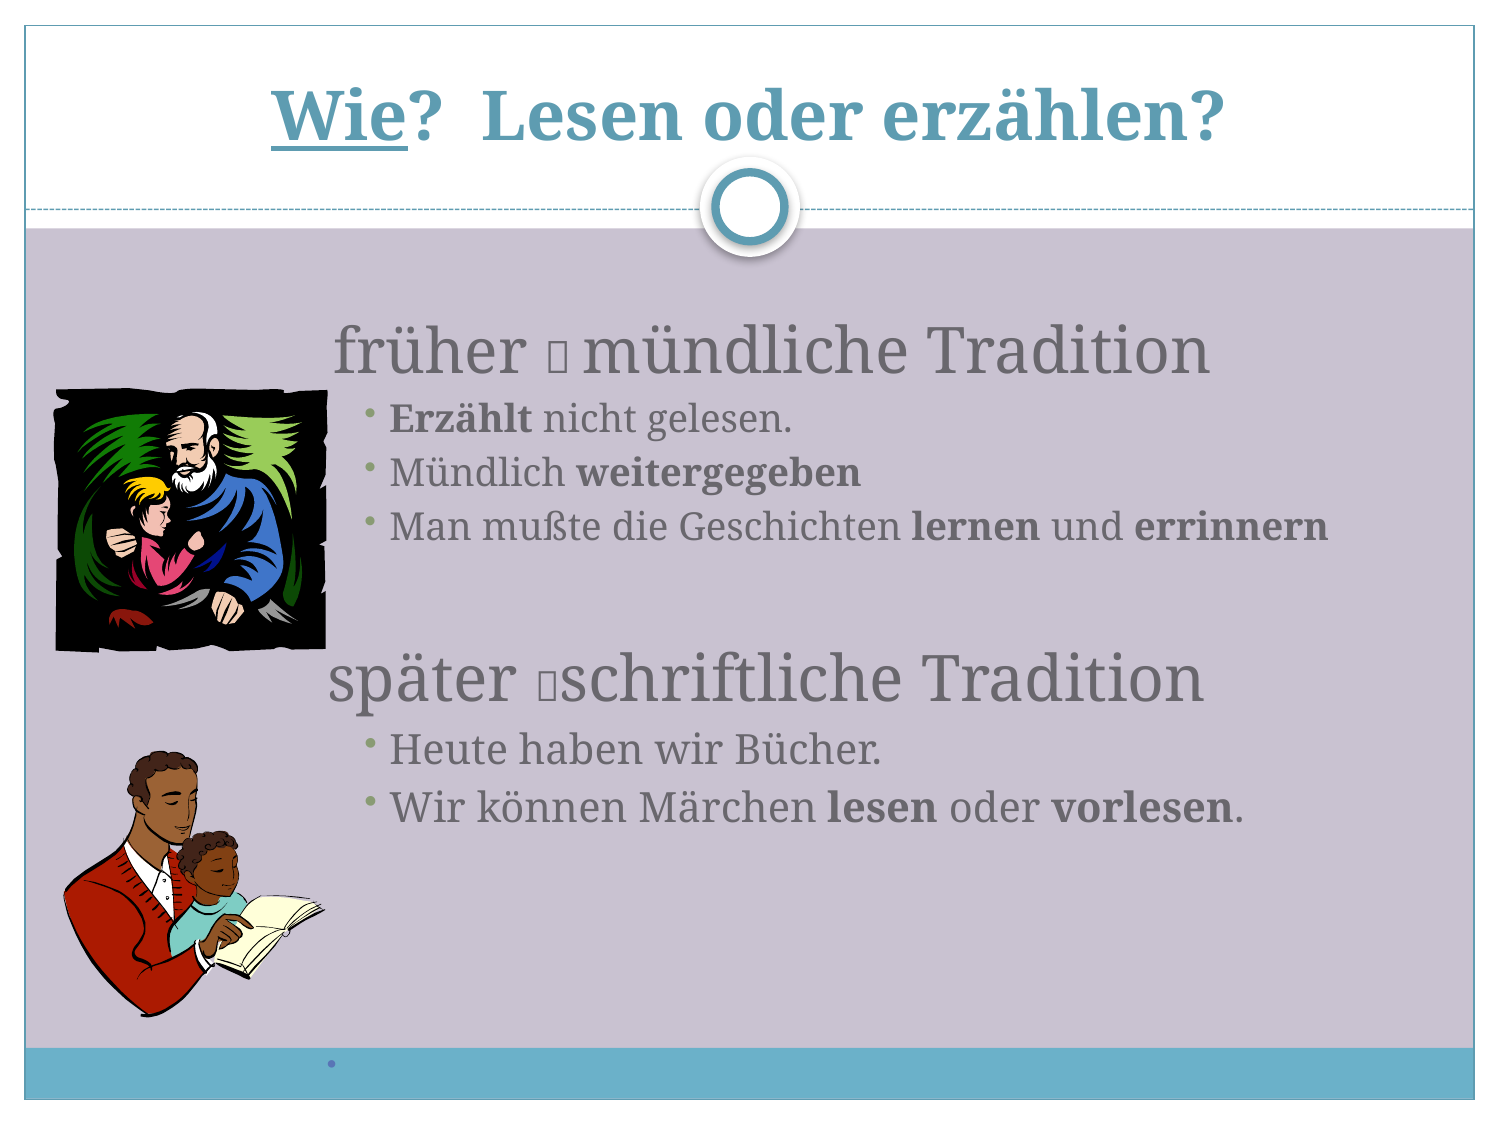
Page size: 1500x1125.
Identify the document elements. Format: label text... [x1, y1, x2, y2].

picture [49, 387, 328, 653]
list früher  mündliche Tradition Erzählt nicht gelesen. Mündlich weitergegeben Man mußte die Geschichten lernen und errinnern später schriftliche Tradition Heute haben wir Bücher. Wir können Märchen lesen oder vorlesen. [50, 237, 1450, 1100]
title Wie? Lesen oder erzählen? [49, 37, 1450, 162]
picture [62, 749, 327, 1019]
